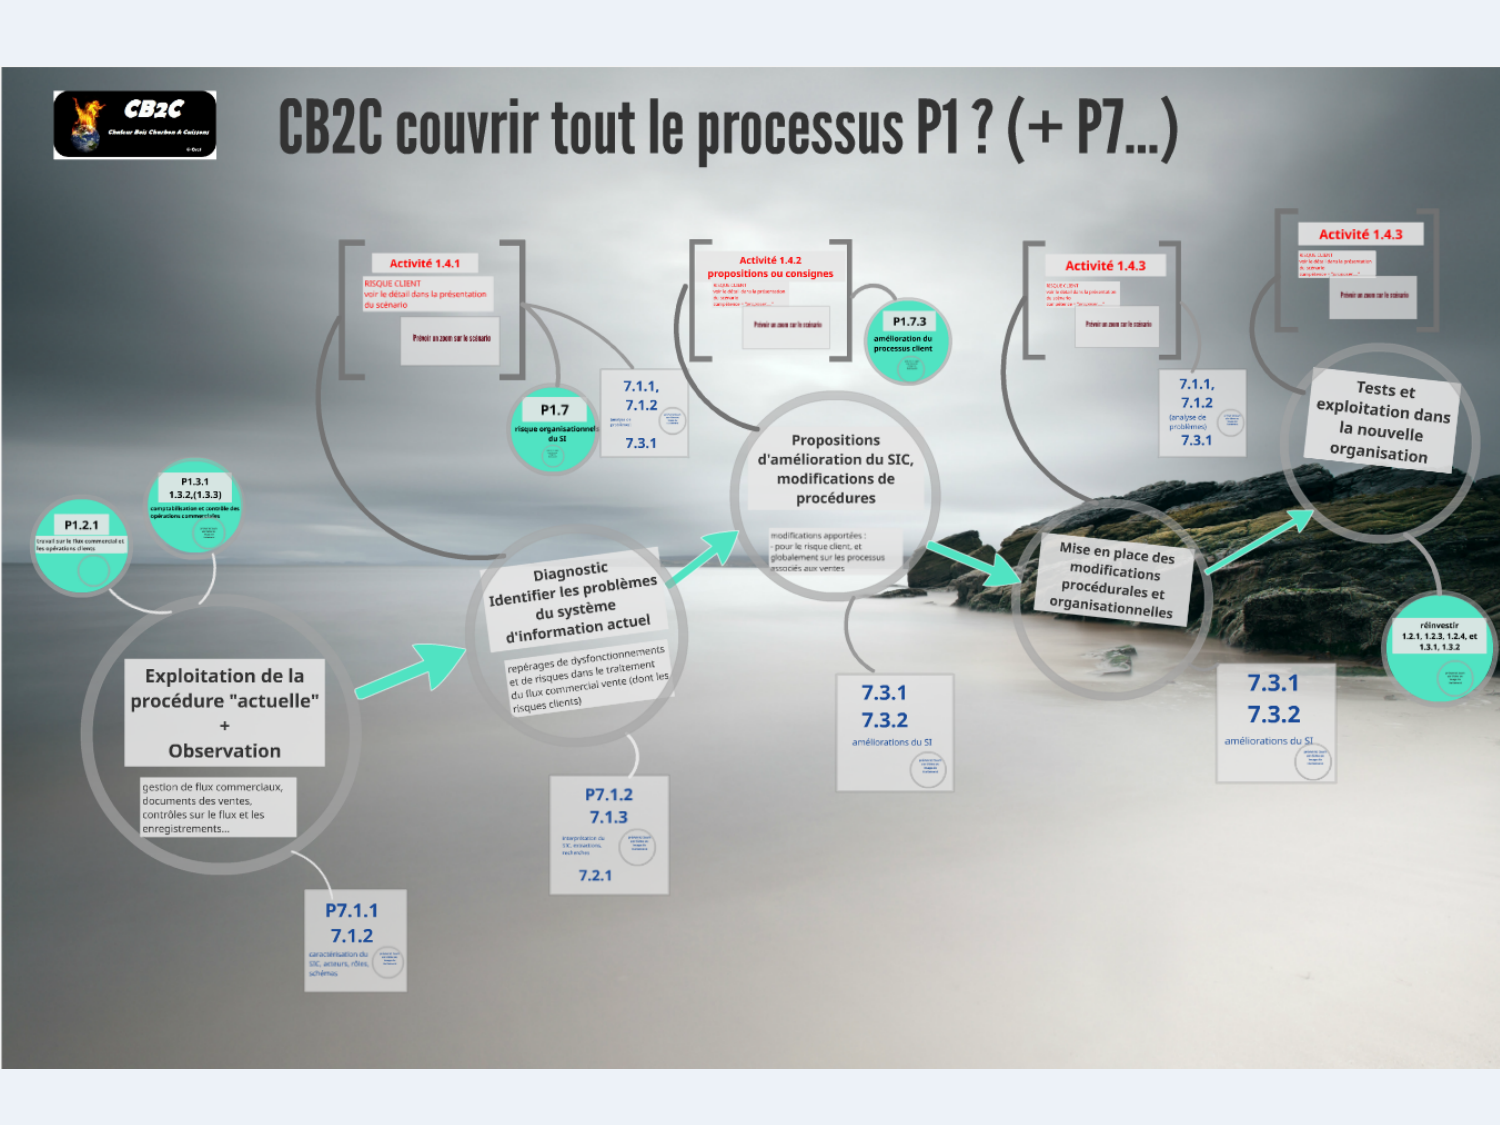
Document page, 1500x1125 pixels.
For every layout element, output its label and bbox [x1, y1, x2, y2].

picture [0, 66, 1500, 1069]
